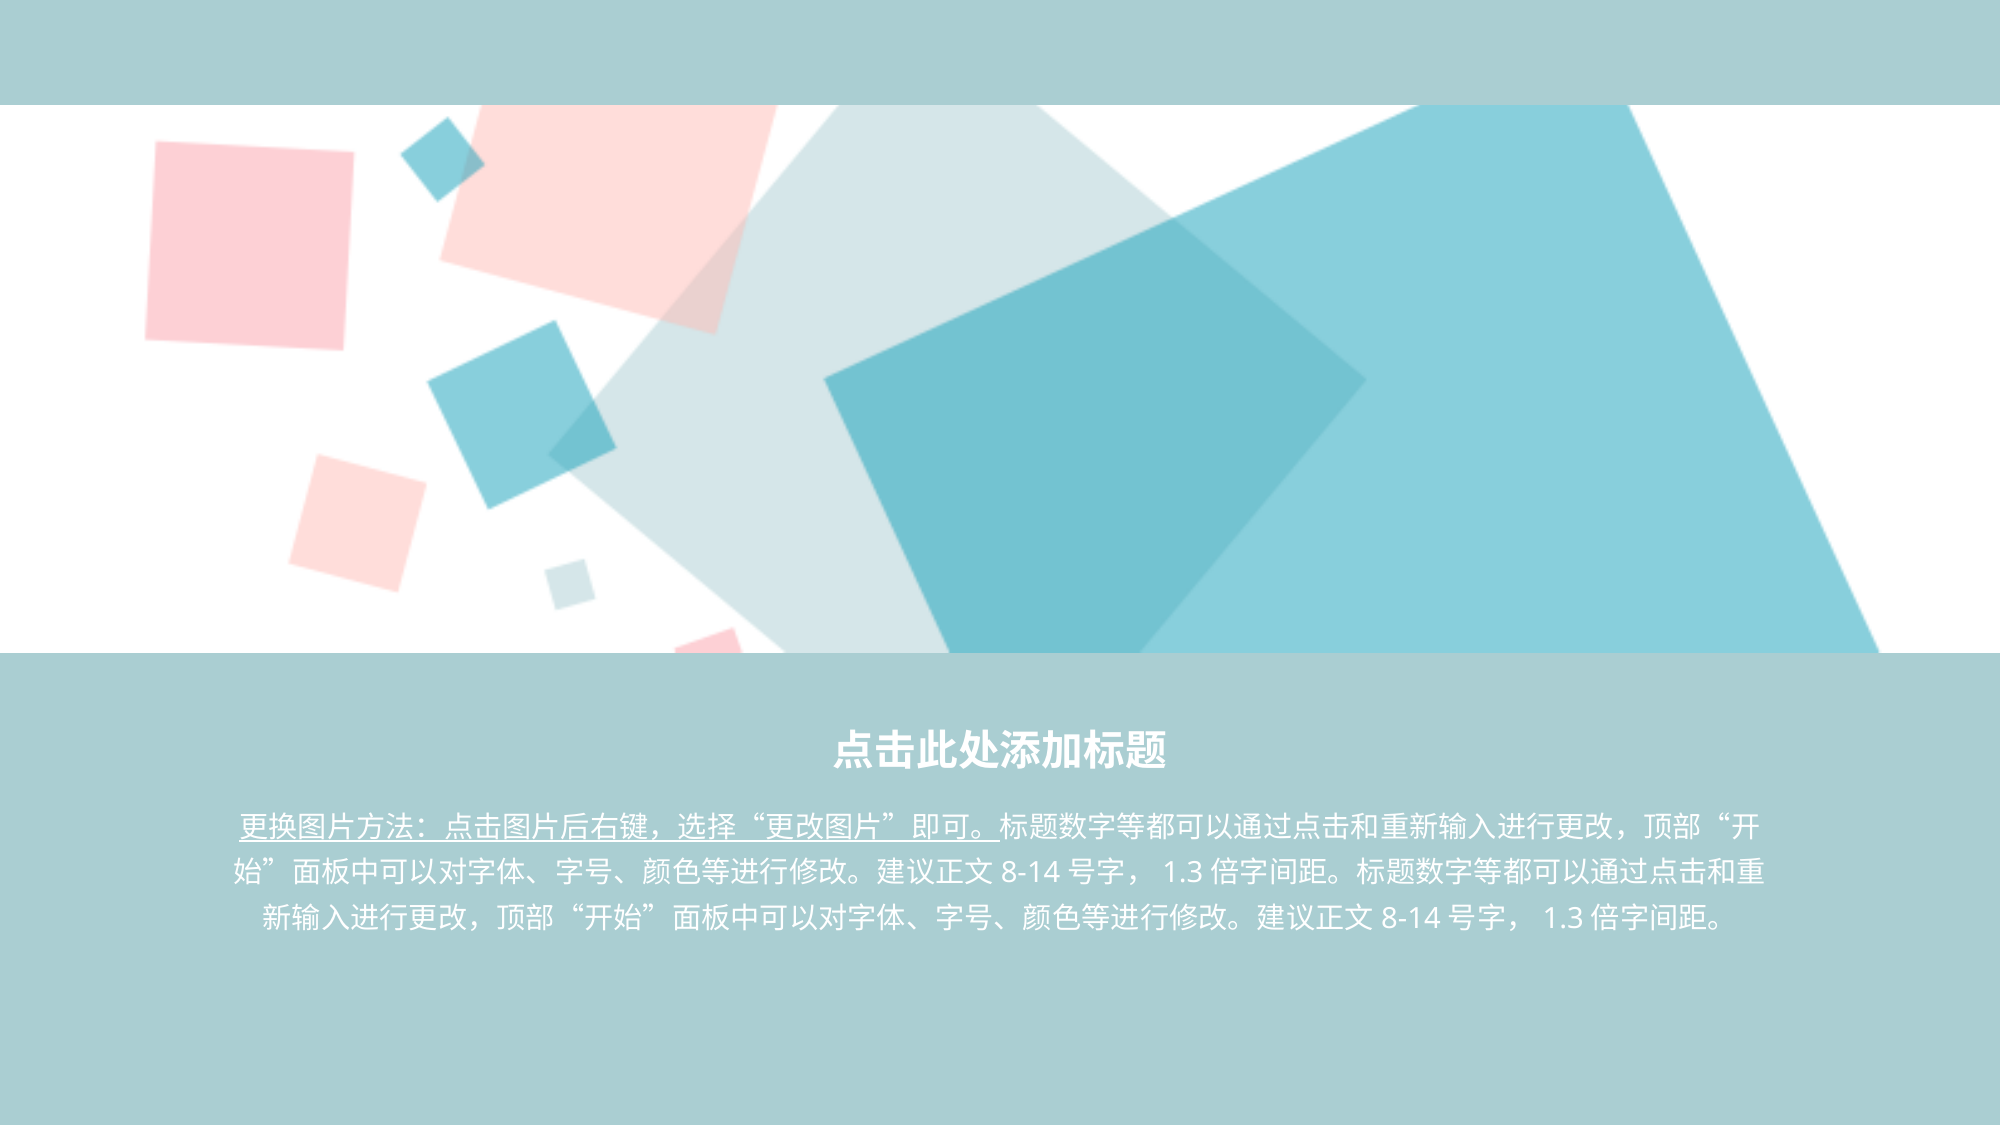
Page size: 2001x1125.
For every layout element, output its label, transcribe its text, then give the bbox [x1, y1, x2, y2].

picture [0, 105, 2000, 653]
text_box 更换图片方法：点击图片后右键，选择“更改图片”即可。标题数字等都可以通过点击和重新输入进行更改，顶部“开始”面板中可以对字体、字号、颜色等进行修改。建议正文8-14号字，1.3倍字间距。标题数字等都可以通过点击和重新输入进行更改，顶部“开始”面板中可以对字体、字号、颜色等进行修改。建议正文8-14号字，1.3倍字间距。 [216, 790, 1783, 942]
text_box 点击此处添加标题 [818, 701, 1182, 781]
